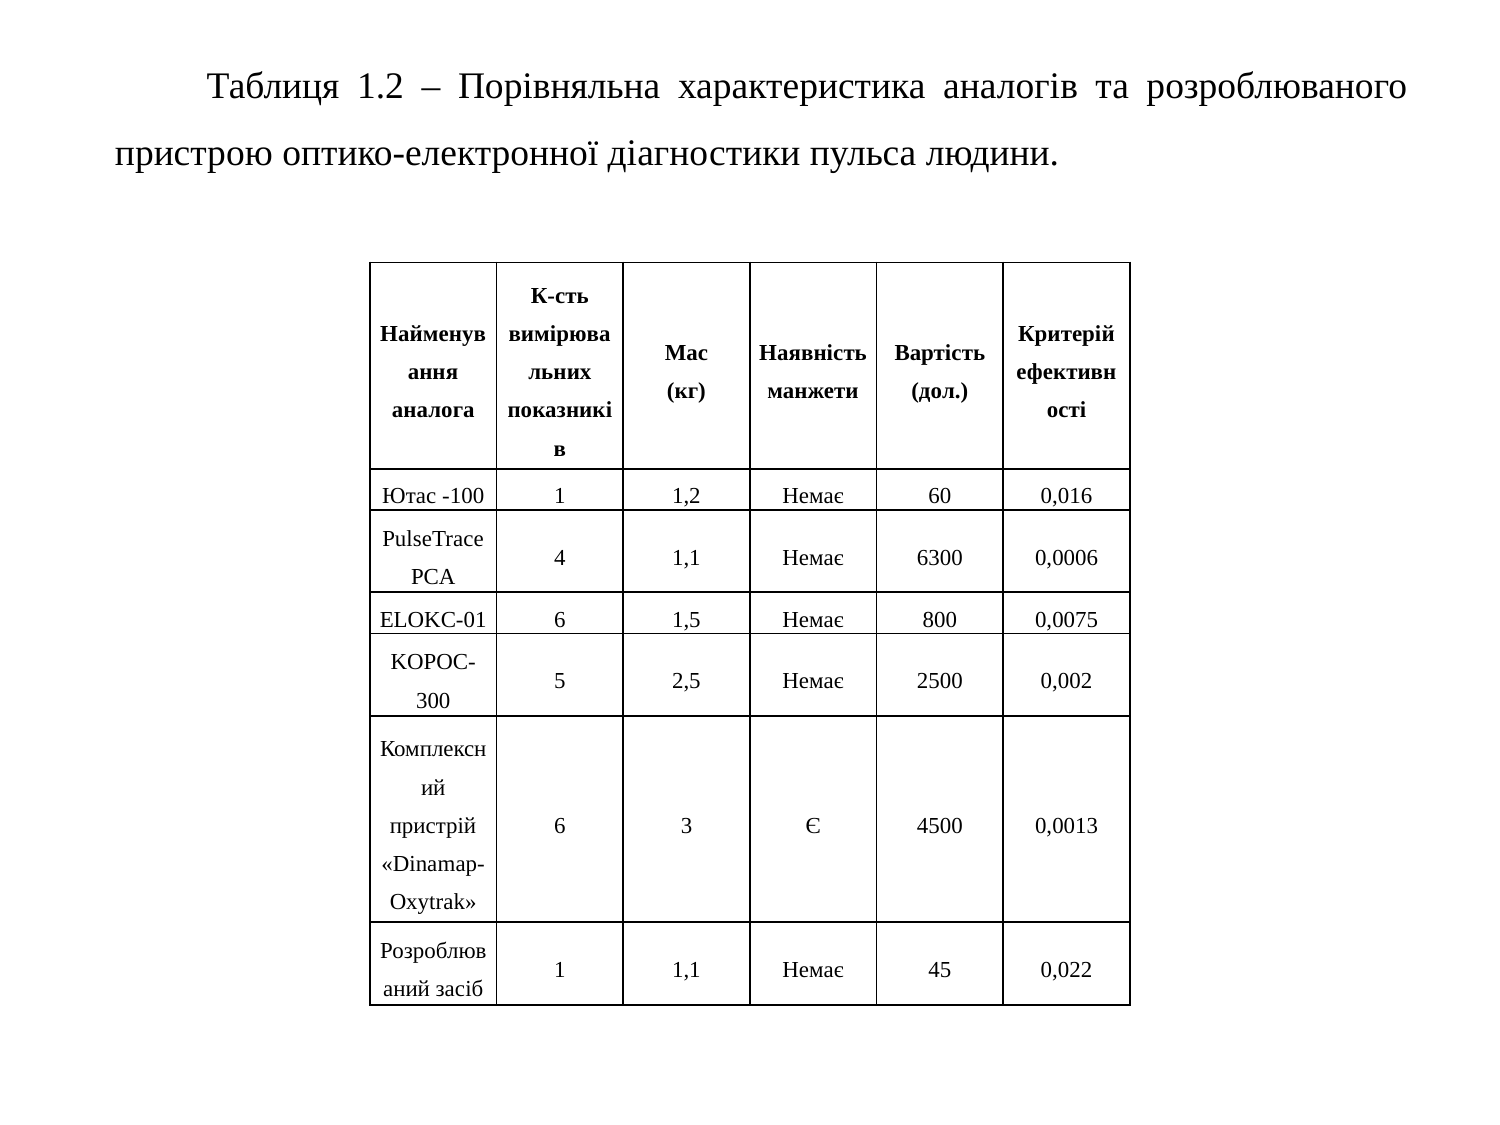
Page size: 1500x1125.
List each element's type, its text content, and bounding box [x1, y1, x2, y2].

table_cell 3 [624, 717, 749, 921]
table_cell 6300 [877, 511, 1002, 591]
table_header Мас (кг) [624, 263, 749, 468]
table_cell 1 [497, 923, 622, 1004]
table_cell 2500 [877, 634, 1002, 715]
table_cell 0,022 [1004, 923, 1129, 1004]
table_cell Є [751, 717, 876, 921]
table_cell Немає [751, 923, 876, 1004]
table_cell Ютас -100 [371, 470, 496, 509]
table_cell 0,0075 [1004, 593, 1129, 633]
table_cell 5 [497, 634, 622, 715]
table_cell ELOKC-01 [371, 593, 496, 633]
table_cell 2,5 [624, 634, 749, 715]
table_cell 1 [497, 470, 622, 509]
table_header Найменування аналога [371, 263, 496, 468]
table_header К-сть вимірювальних показників [497, 263, 622, 468]
table_cell 1,2 [624, 470, 749, 509]
table_cell Розроблюваний засіб [371, 923, 496, 1004]
table_cell 1,5 [624, 593, 749, 633]
table_cell 1,1 [624, 511, 749, 591]
text_box Таблиця 1.2 – Порівняльна характеристика аналогів та розроблюваного пристрою оптико-електронної діагностики пульса людини. [100, 30, 1424, 181]
table_cell 4 [497, 511, 622, 591]
table_cell KOPOC-300 [371, 634, 496, 715]
table_cell PulseTrace PCA [371, 511, 496, 591]
table_cell 1,1 [624, 923, 749, 1004]
table_cell 6 [497, 717, 622, 921]
table_cell 45 [877, 923, 1002, 1004]
table_cell Немає [751, 634, 876, 715]
table_header Вартість (дол.) [877, 263, 1002, 468]
table_cell Немає [751, 593, 876, 633]
table_cell 0,002 [1004, 634, 1129, 715]
table_cell 800 [877, 593, 1002, 633]
table_cell Немає [751, 511, 876, 591]
table_cell 0,016 [1004, 470, 1129, 509]
table_cell 6 [497, 593, 622, 633]
table_cell 4500 [877, 717, 1002, 921]
table_cell Комплексний пристрій «Dinamap-Oxytrak» [371, 717, 496, 921]
table_cell 60 [877, 470, 1002, 509]
table_header Критерій ефективності [1004, 263, 1129, 468]
table_cell 0,0006 [1004, 511, 1129, 591]
table_header Наявність манжети [751, 263, 876, 468]
table_cell Немає [751, 470, 876, 509]
table_cell 0,0013 [1004, 717, 1129, 921]
